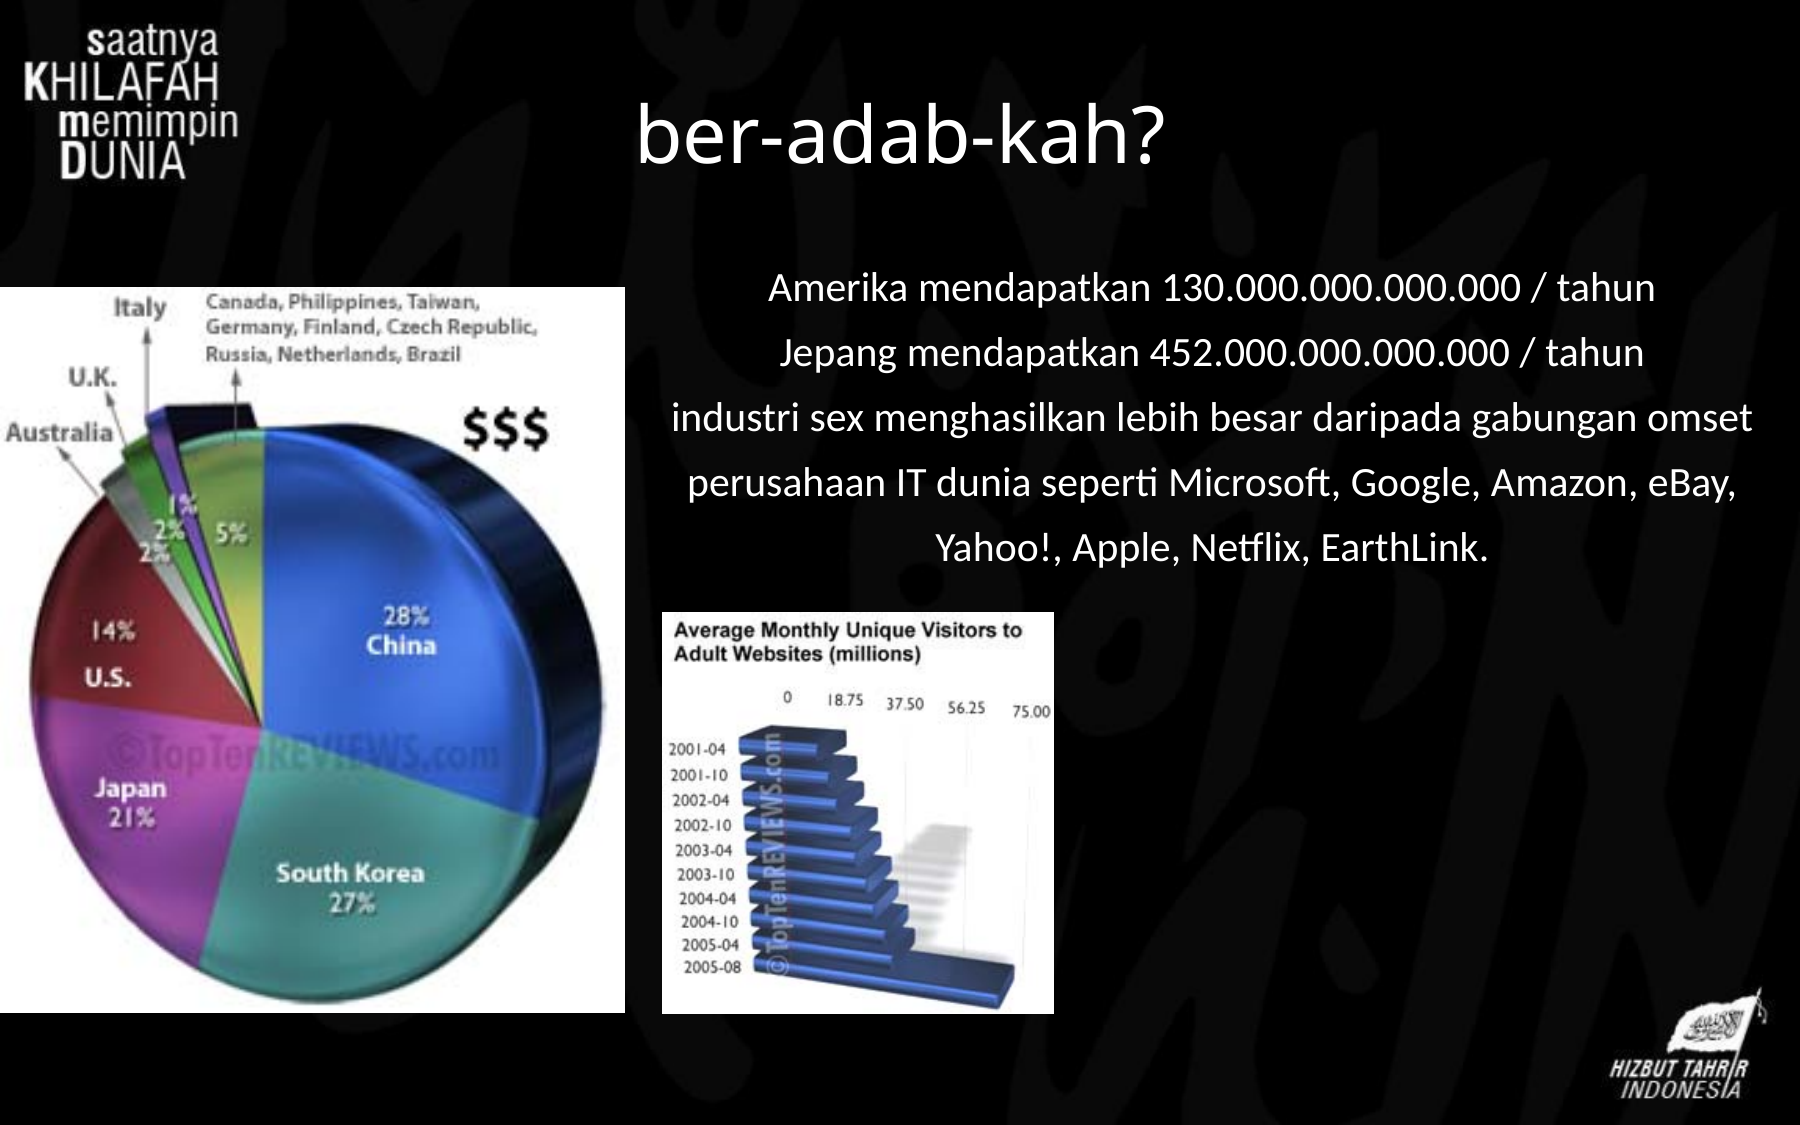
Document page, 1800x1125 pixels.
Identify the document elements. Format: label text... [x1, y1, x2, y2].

picture [0, 0, 1800, 74]
picture [0, 188, 1800, 1125]
text_box ber-adab-kah? [0, 74, 1800, 188]
text_box Amerika mendapatkan 130.000.000.000.000 / tahun Jepang mendapatkan 452.000.000.000.000 / tahun industri sex menghasilkan lebih besar daripada gabungan omset perusahaan IT dunia seperti Microsoft, Google, Amazon, eBay, Yahoo!, Apple, Netflix, EarthLink. [624, 237, 1800, 578]
